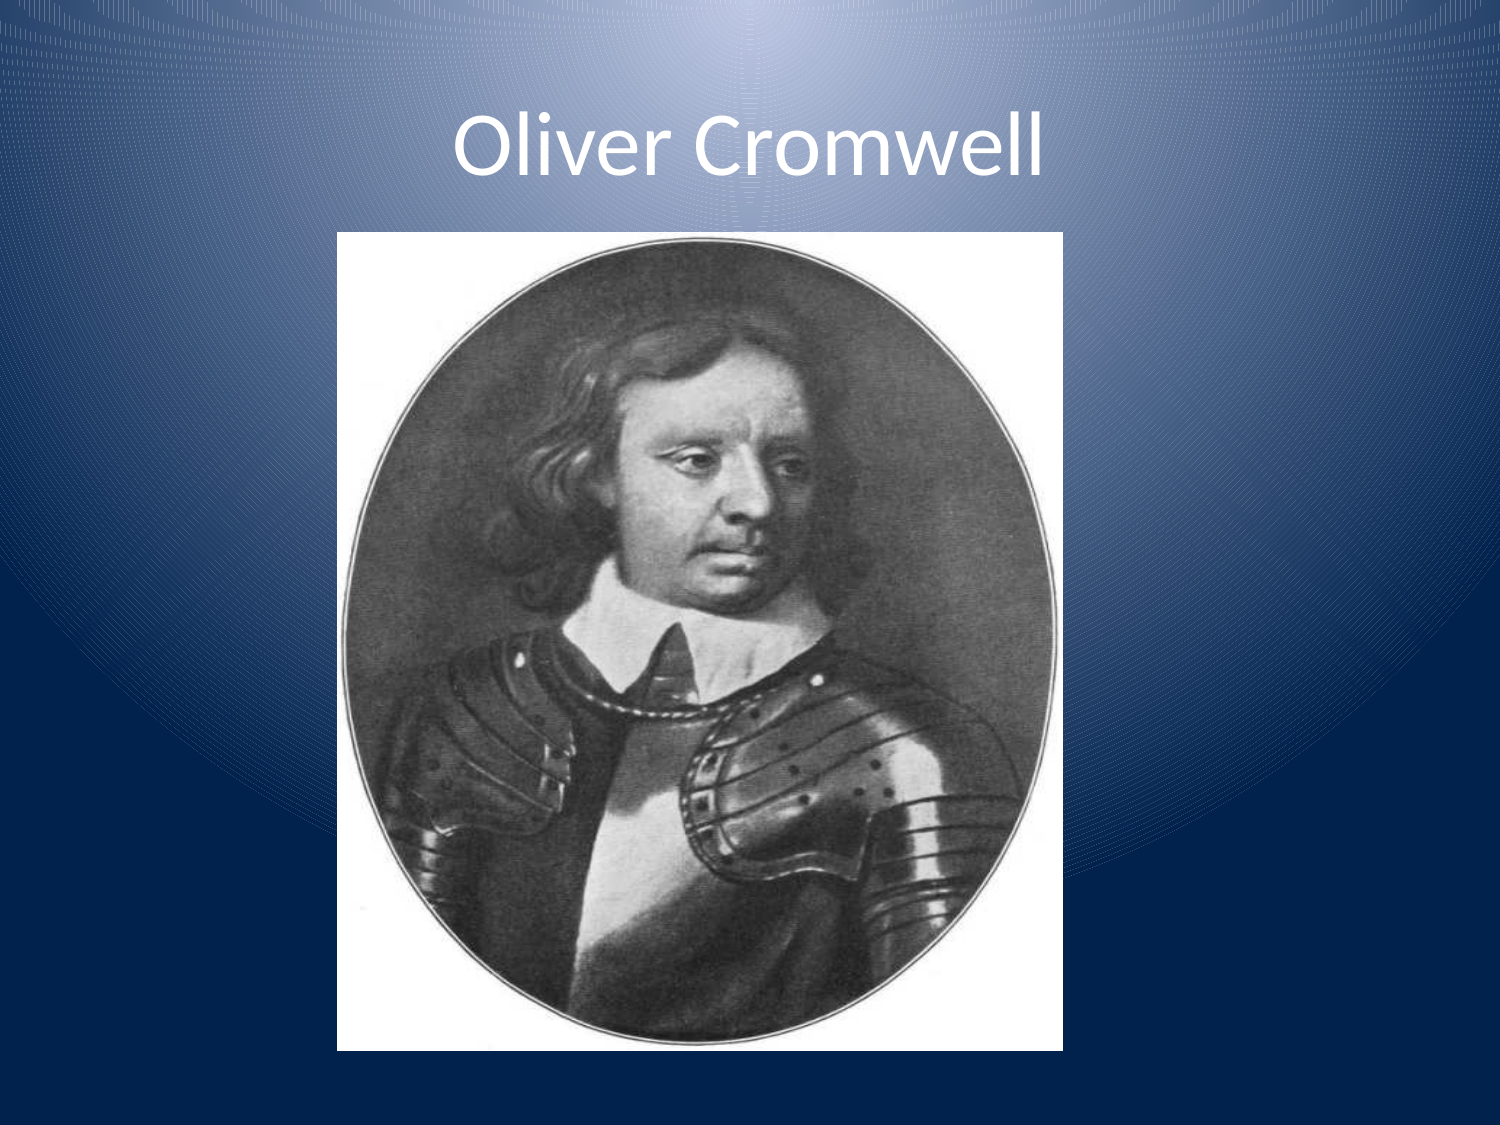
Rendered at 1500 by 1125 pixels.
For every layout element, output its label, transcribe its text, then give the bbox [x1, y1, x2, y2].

title Oliver Cromwell [75, 45, 1425, 233]
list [337, 232, 1063, 1051]
